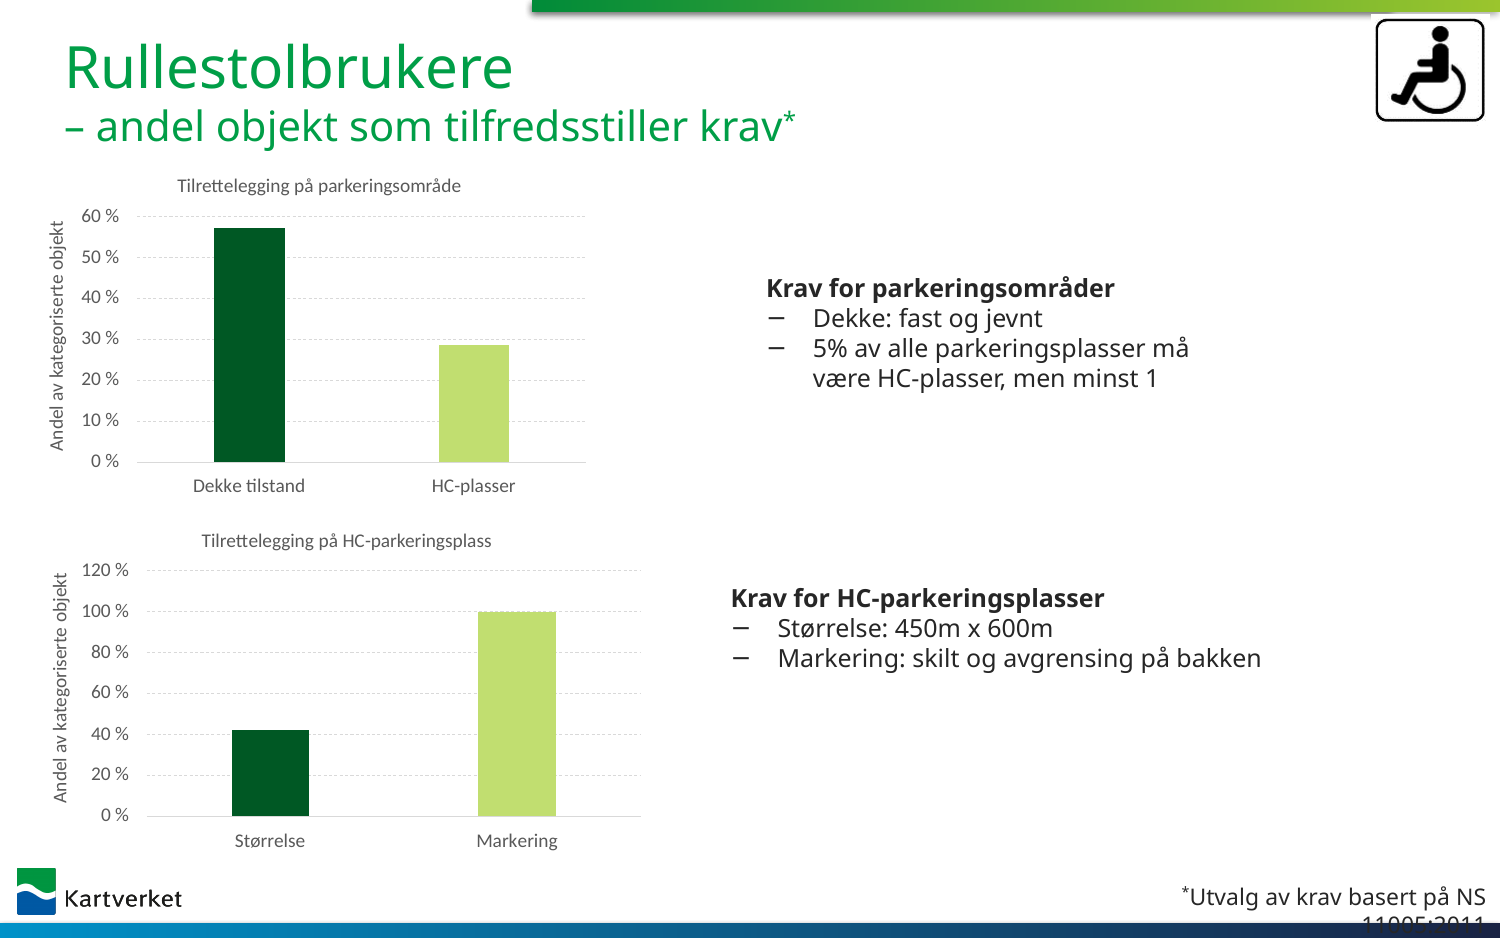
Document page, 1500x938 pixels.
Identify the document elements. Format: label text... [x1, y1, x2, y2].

text_box Krav for HC-parkeringsplasser Størrelse: 450m x 600m Markering: skilt og avgrensing på bakken [715, 574, 1278, 680]
text_box Krav for parkeringsområder Dekke: fast og jevnt 5% av alle parkeringsplasser må være HC-plasser, men minst 1 [751, 264, 1232, 400]
picture [1371, 13, 1491, 127]
picture [41, 166, 598, 505]
text_box *Utvalg av krav basert på NS 11005:2011 [1068, 873, 1500, 938]
picture [41, 520, 652, 859]
text_box Rullestolbrukere – andel objekt som tilfredsstiller krav* [49, 23, 1431, 158]
